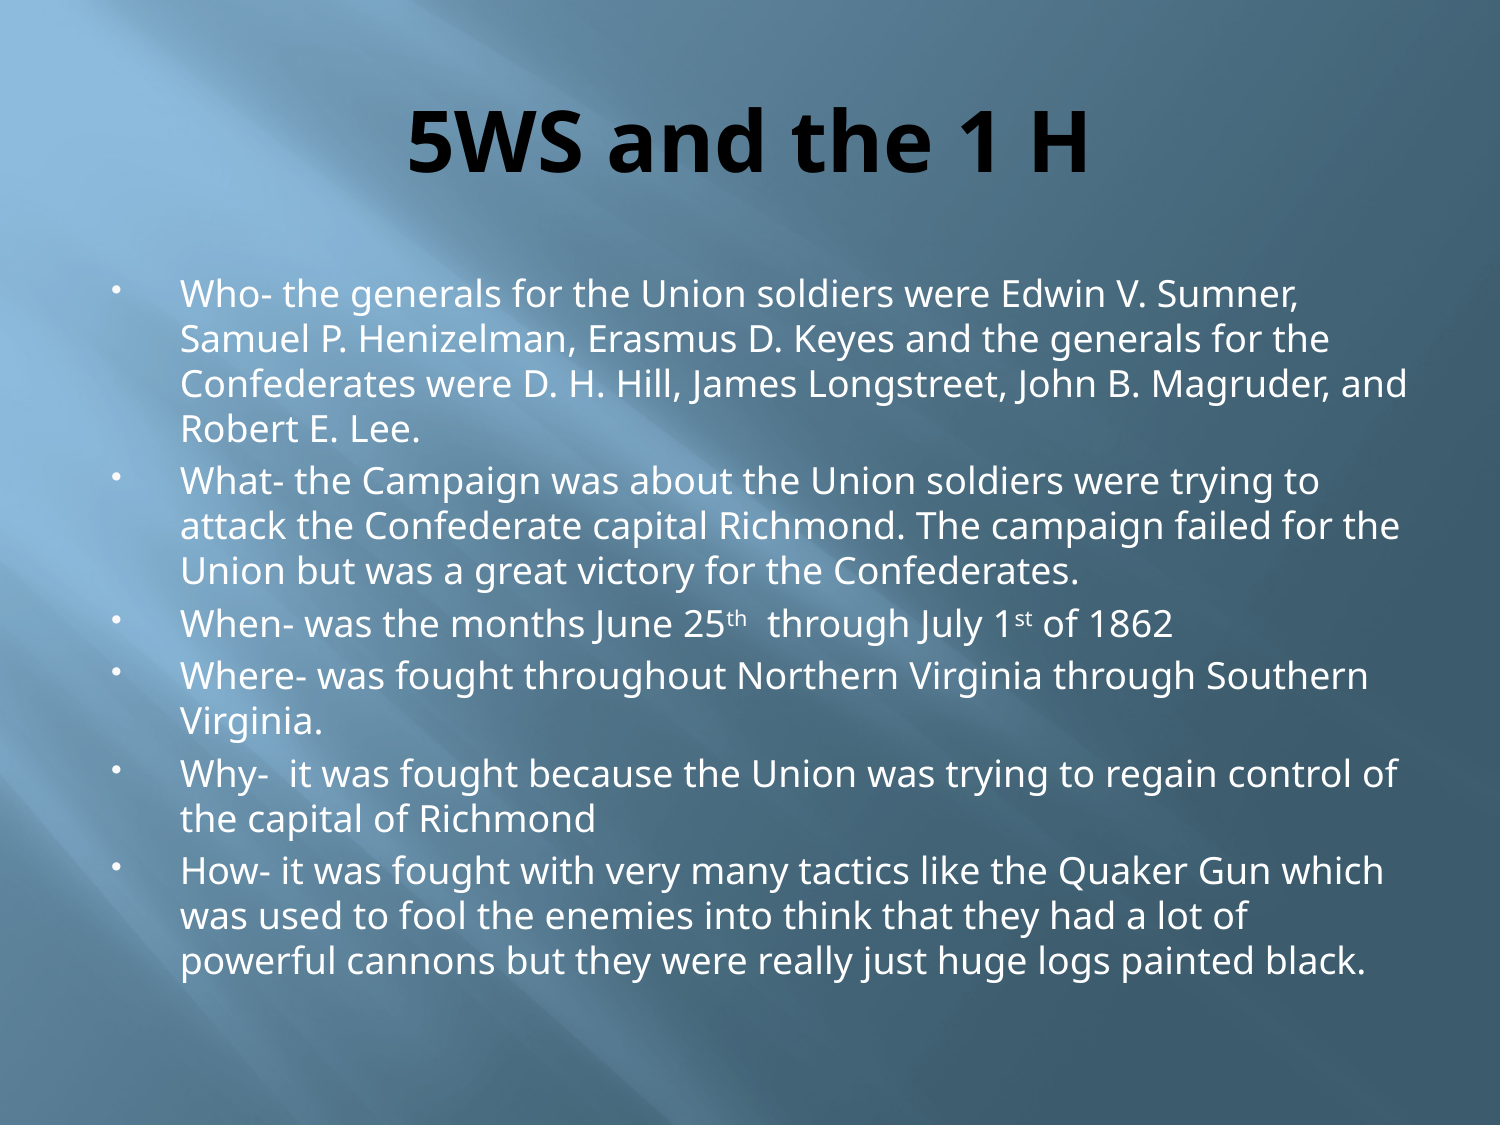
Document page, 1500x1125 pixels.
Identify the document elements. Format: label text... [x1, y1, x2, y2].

title 5WS and the 1 H [75, 45, 1425, 233]
list Who- the generals for the Union soldiers were Edwin V. Sumner, Samuel P. Henizelman, Erasmus D. Keyes and the generals for the Confederates were D. H. Hill, James Longstreet, John B. Magruder, and Robert E. Lee. What- the Campaign was about the Union soldiers were trying to attack the Confederate capital Richmond. The campaign failed for the Union but was a great victory for the Confederates. When- was the months June 25th through July 1st of 1862 Where- was fought throughout Northern Virginia through Southern Virginia. Why- it was fought because the Union was trying to regain control of the capital of Richmond How- it was fought with very many tactics like the Quaker Gun which was used to fool the enemies into think that they had a lot of powerful cannons but they were really just huge logs painted black. [75, 262, 1425, 1035]
